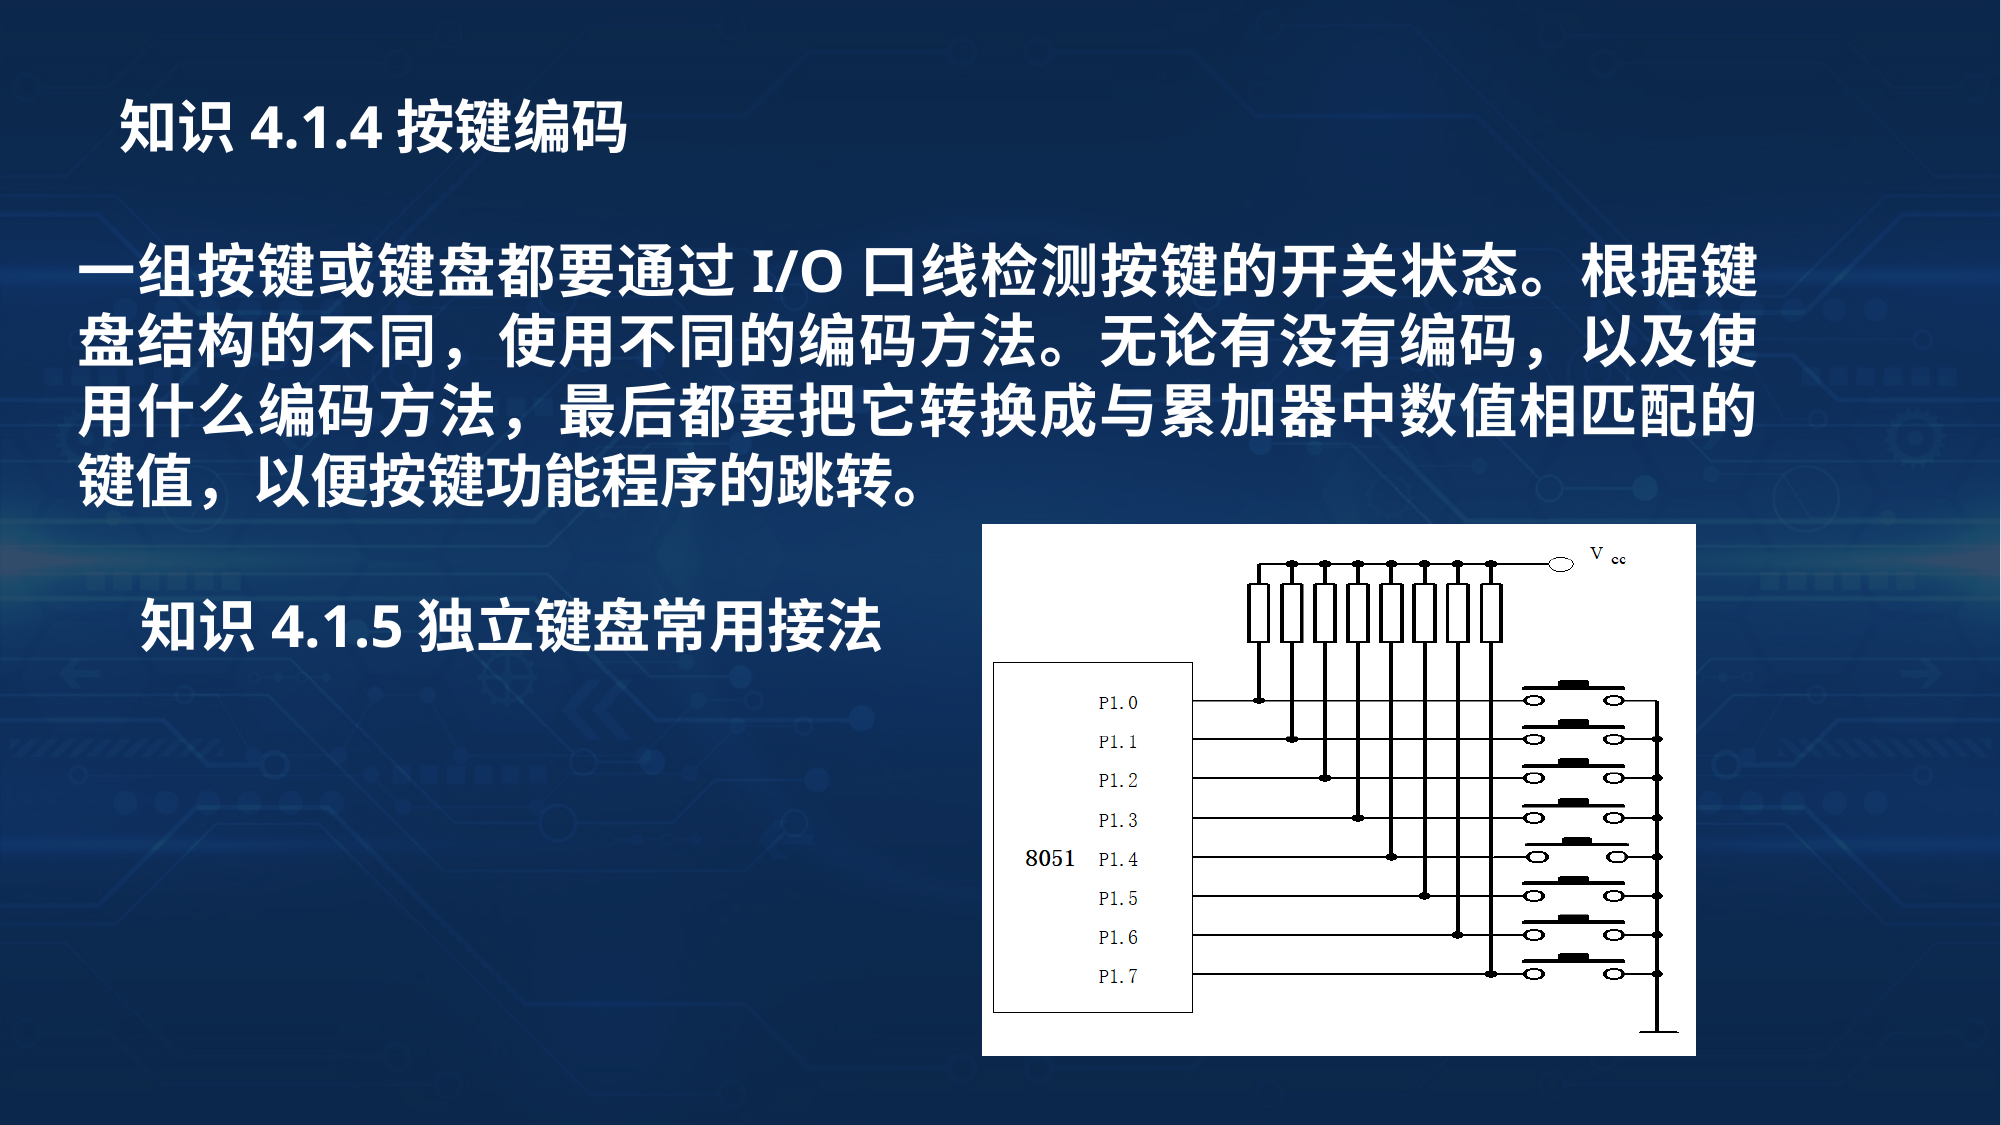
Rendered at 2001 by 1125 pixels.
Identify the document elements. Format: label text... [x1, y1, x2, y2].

text_box 一组按键或键盘都要通过I/O口线检测按键的开关状态。根据键盘结构的不同，使用不同的编码方法。无论有没有编码，以及使用什么编码方法，最后都要把它转换成与累加器中数值相匹配的键值，以便按键功能程序的跳转。 [62, 226, 1774, 522]
picture [981, 523, 1696, 1057]
text_box 知识4.1.5独立键盘常用接法 [125, 581, 960, 667]
text_box 知识4.1.4按键编码 [104, 83, 939, 168]
